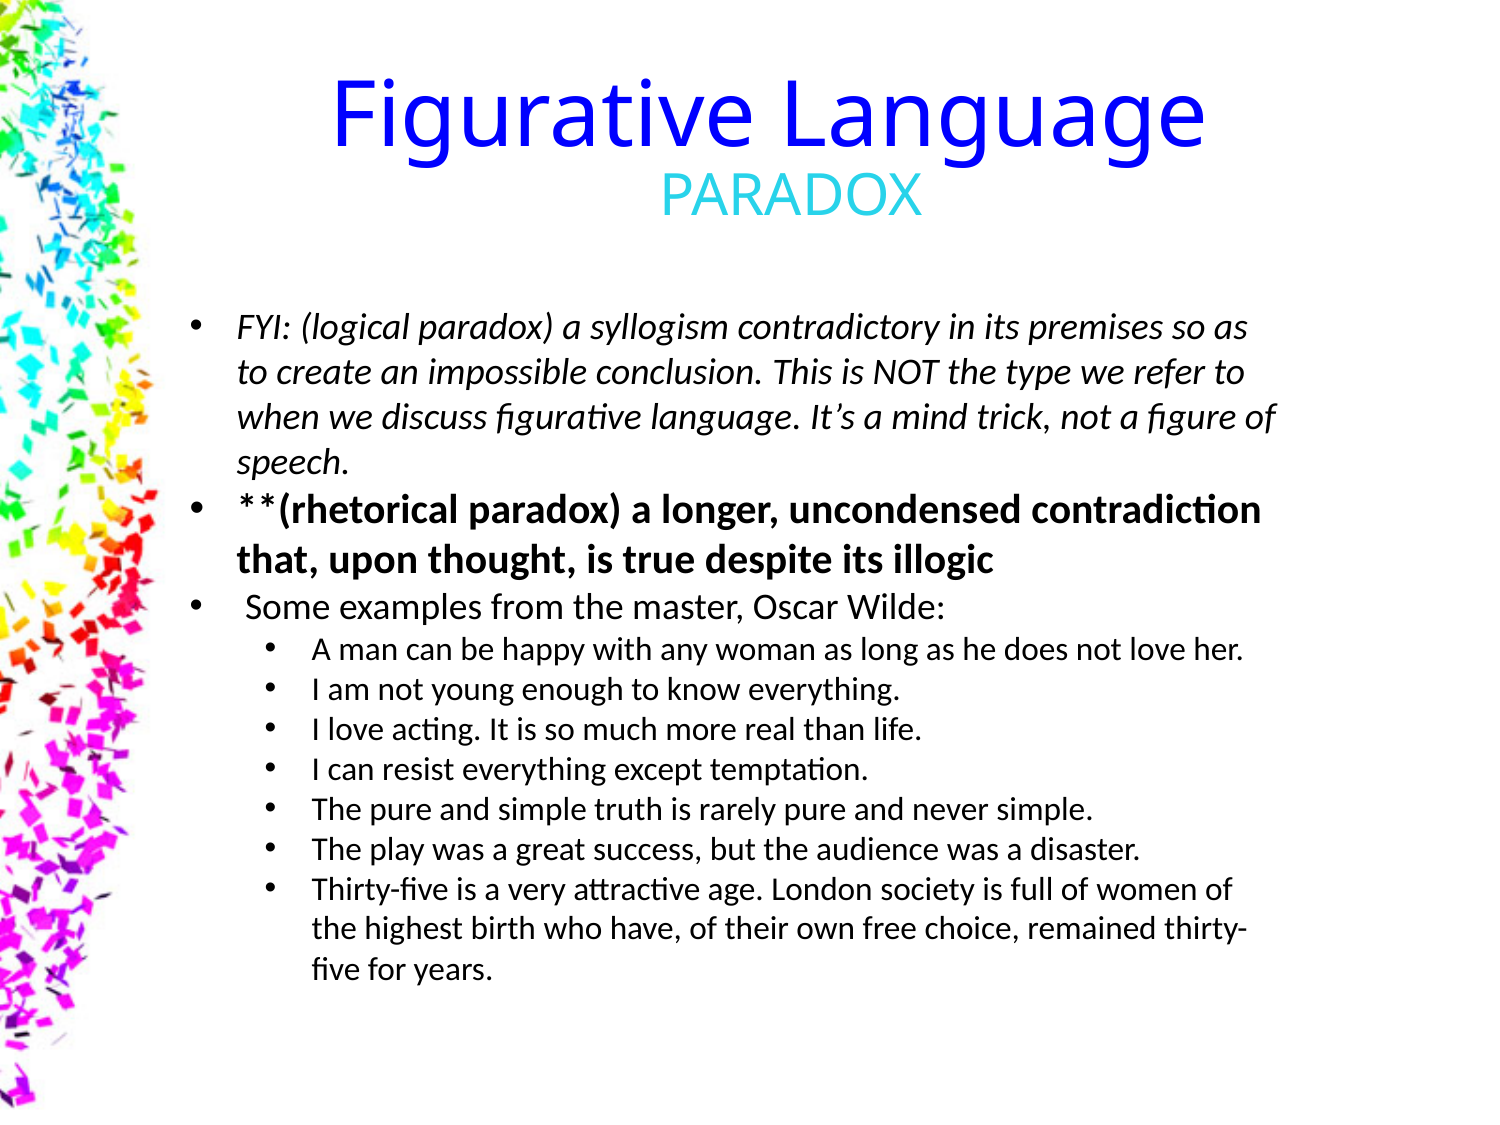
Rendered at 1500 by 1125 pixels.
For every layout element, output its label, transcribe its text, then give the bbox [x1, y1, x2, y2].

text_box PARADOX [644, 149, 939, 235]
text_box Figurative Language [315, 47, 1225, 173]
picture [0, 0, 1500, 1125]
text_box FYI: (logical paradox) a syllogism contradictory in its premises so as to create an impossible conclusion. This is NOT the type we refer to when we discuss figurative language. It’s a mind trick, not a figure of speech. **(rhetorical paradox) a longer, uncondensed contradiction that, upon thought, is true despite its illogic Some examples from the master, Oscar Wilde: A man can be happy with any woman as long as he does not love her. I am not young enough to know everything. I love acting. It is so much more real than life. I can resist everything except temptation. The pure and simple truth is rarely pure and never simple. The play was a great success, but the audience was a disaster. Thirty-five is a very attractive age. London society is full of women of the highest birth who have, of their own free choice, remained thirty- five for years. [174, 249, 1300, 994]
